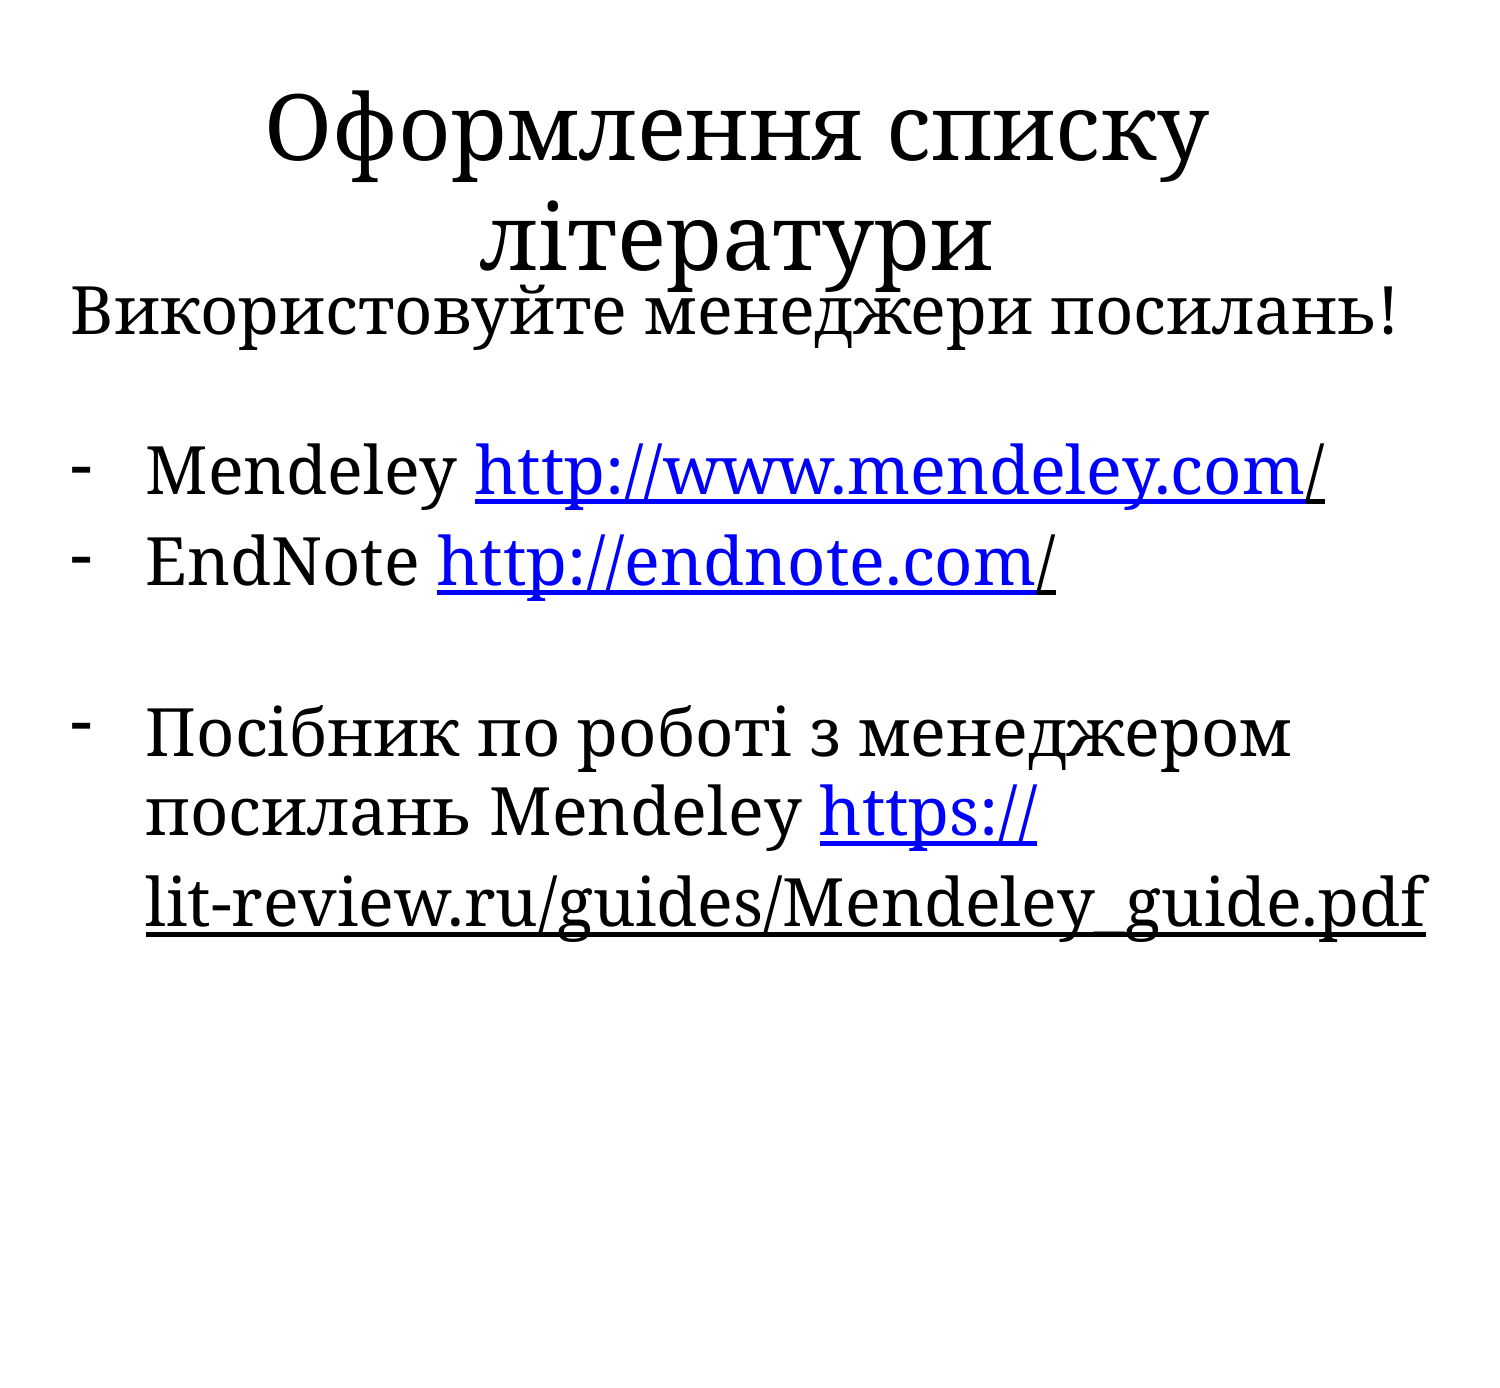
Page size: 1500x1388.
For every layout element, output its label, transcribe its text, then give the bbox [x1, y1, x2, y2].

title Оформлення списку літератури [0, 68, 1475, 180]
list Використовуйте менеджери посилань! Mendeley http://www.mendeley.com/ EndNote http://endnote.com/ Посібник по роботі з менеджером посилань Mendeley https://lit-review.ru/guides/Mendeley_guide.pdf [70, 267, 1430, 915]
